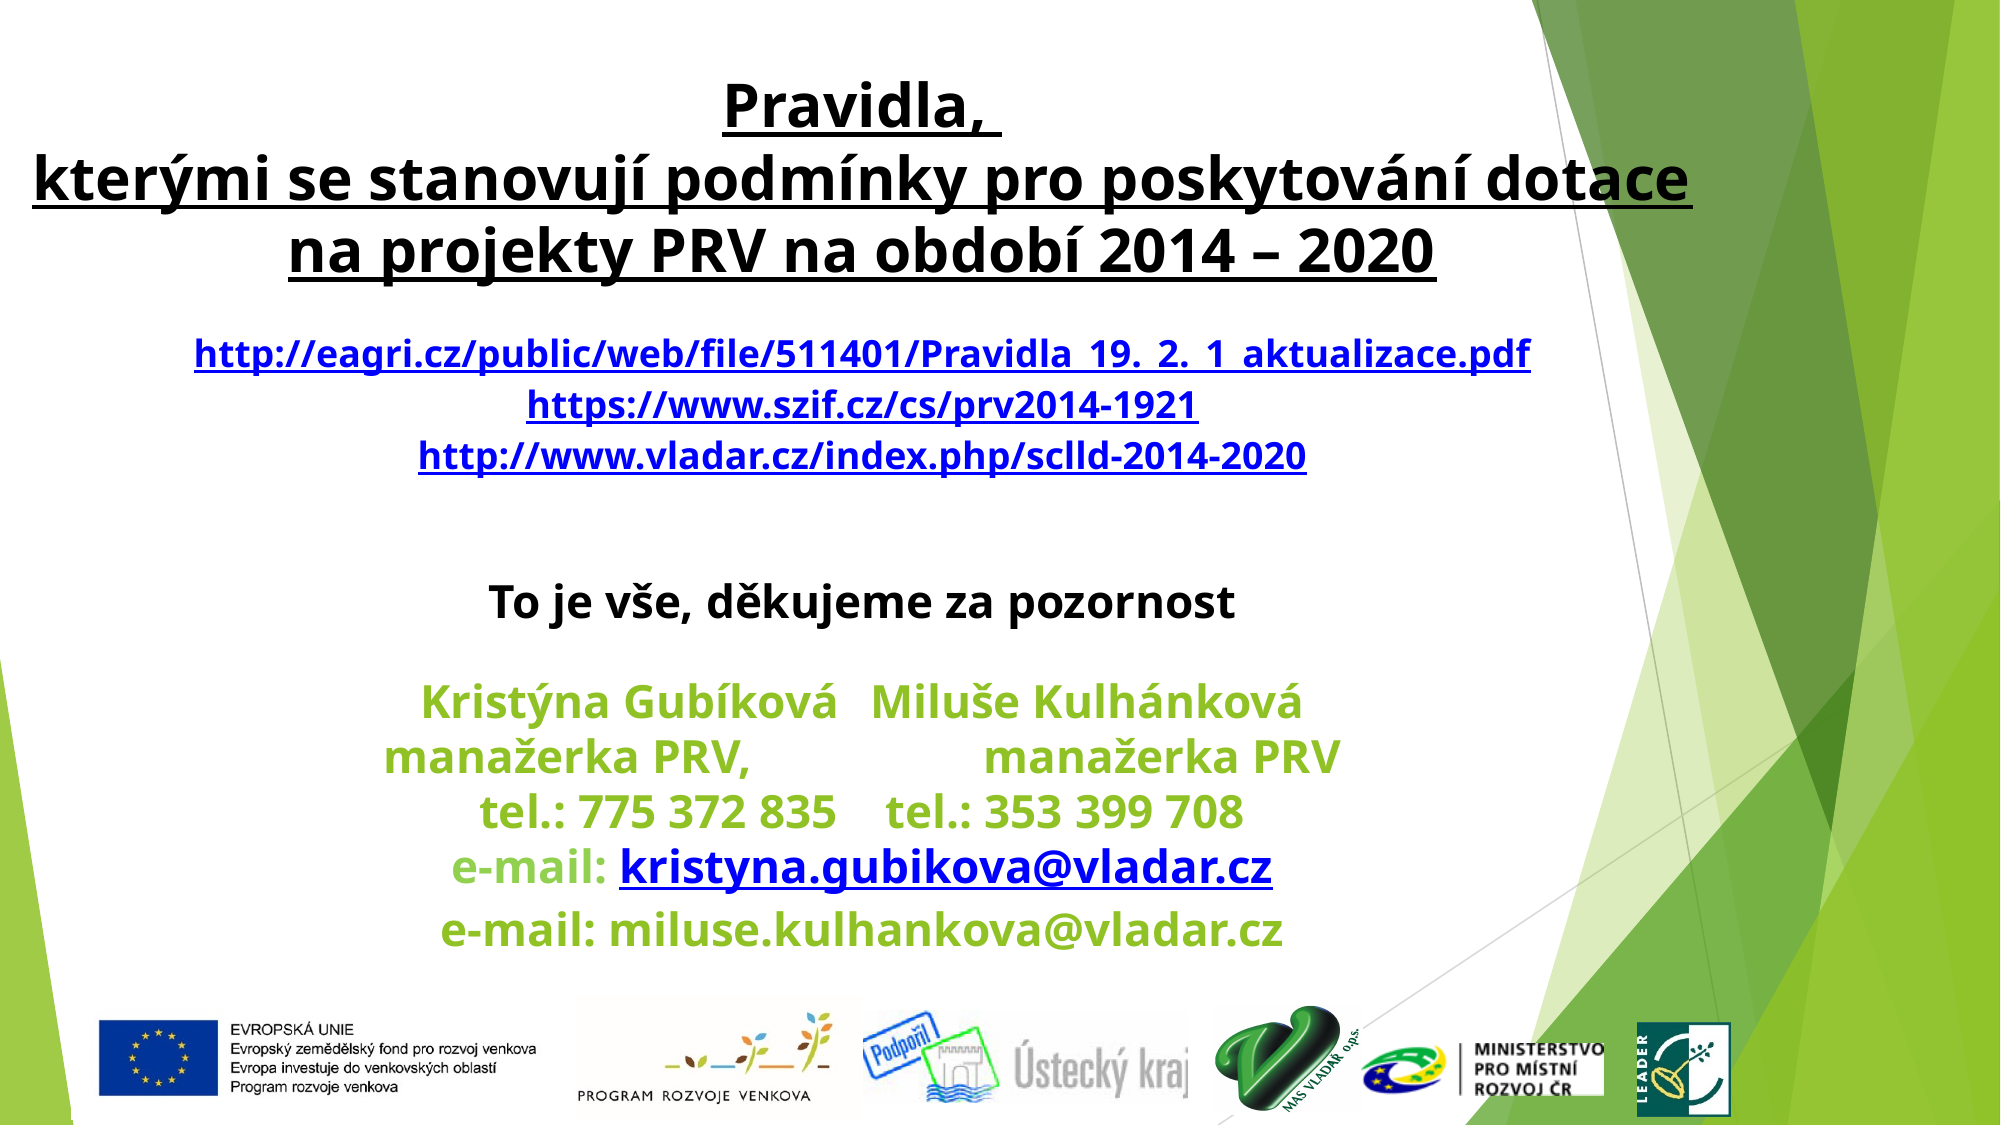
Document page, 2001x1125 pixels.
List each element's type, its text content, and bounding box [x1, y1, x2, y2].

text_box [71, 995, 1732, 1120]
text_box Pravidla, kterými se stanovují podmínky pro poskytování dotace na projekty PRV na období 2014 – 2020 http://eagri.cz/public/web/file/511401/Pravidla_19._2._1_aktualizace.pdf https://www.szif.cz/cs/prv2014-1921 http://www.vladar.cz/index.php/sclld-2014-2020 To je vše, děkujeme za pozornost Kristýna Gubíková Miluše Kulhánková manažerka PRV, manažerka PRV tel.: 775 372 835 tel.: 353 399 708 e-mail: kristyna.gubikova@vladar.cz e-mail: miluse.kulhankova@vladar.cz [0, 59, 1725, 278]
